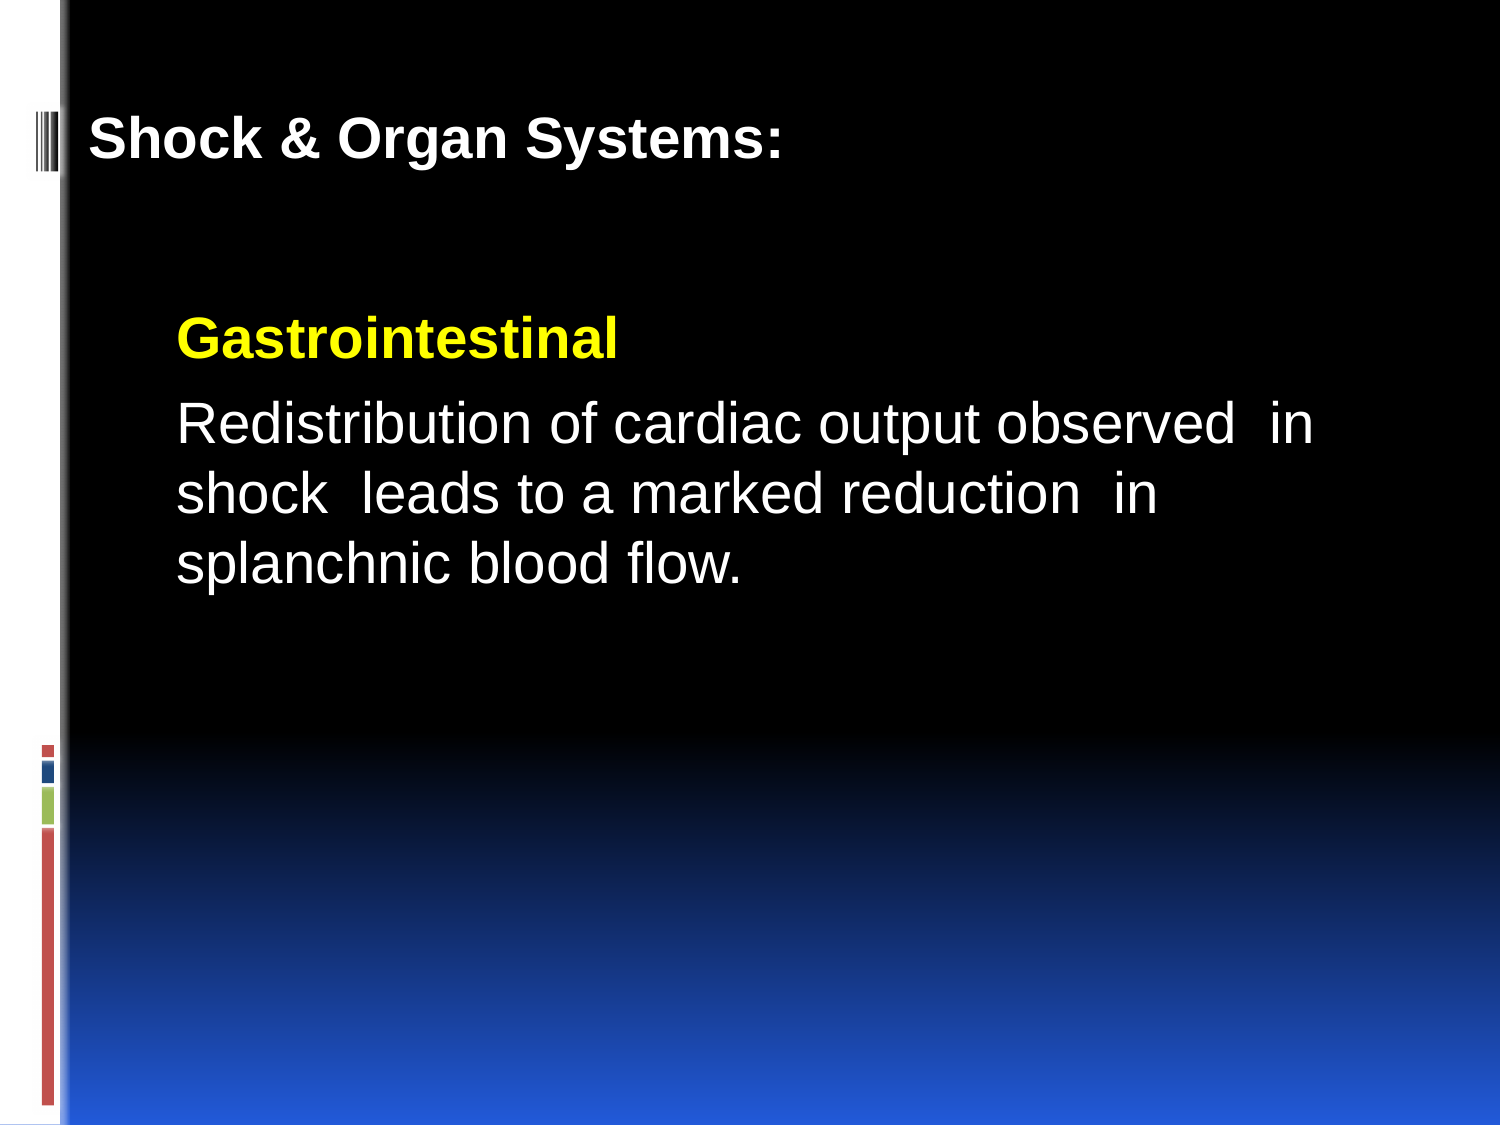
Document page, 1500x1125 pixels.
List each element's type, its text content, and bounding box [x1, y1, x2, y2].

list Gastrointestinal Redistribution of cardiac output observed in shock leads to a marked reduction in splanchnic blood flow. [149, 292, 1426, 1043]
text_box Shock & Organ Systems: [62, 92, 850, 178]
